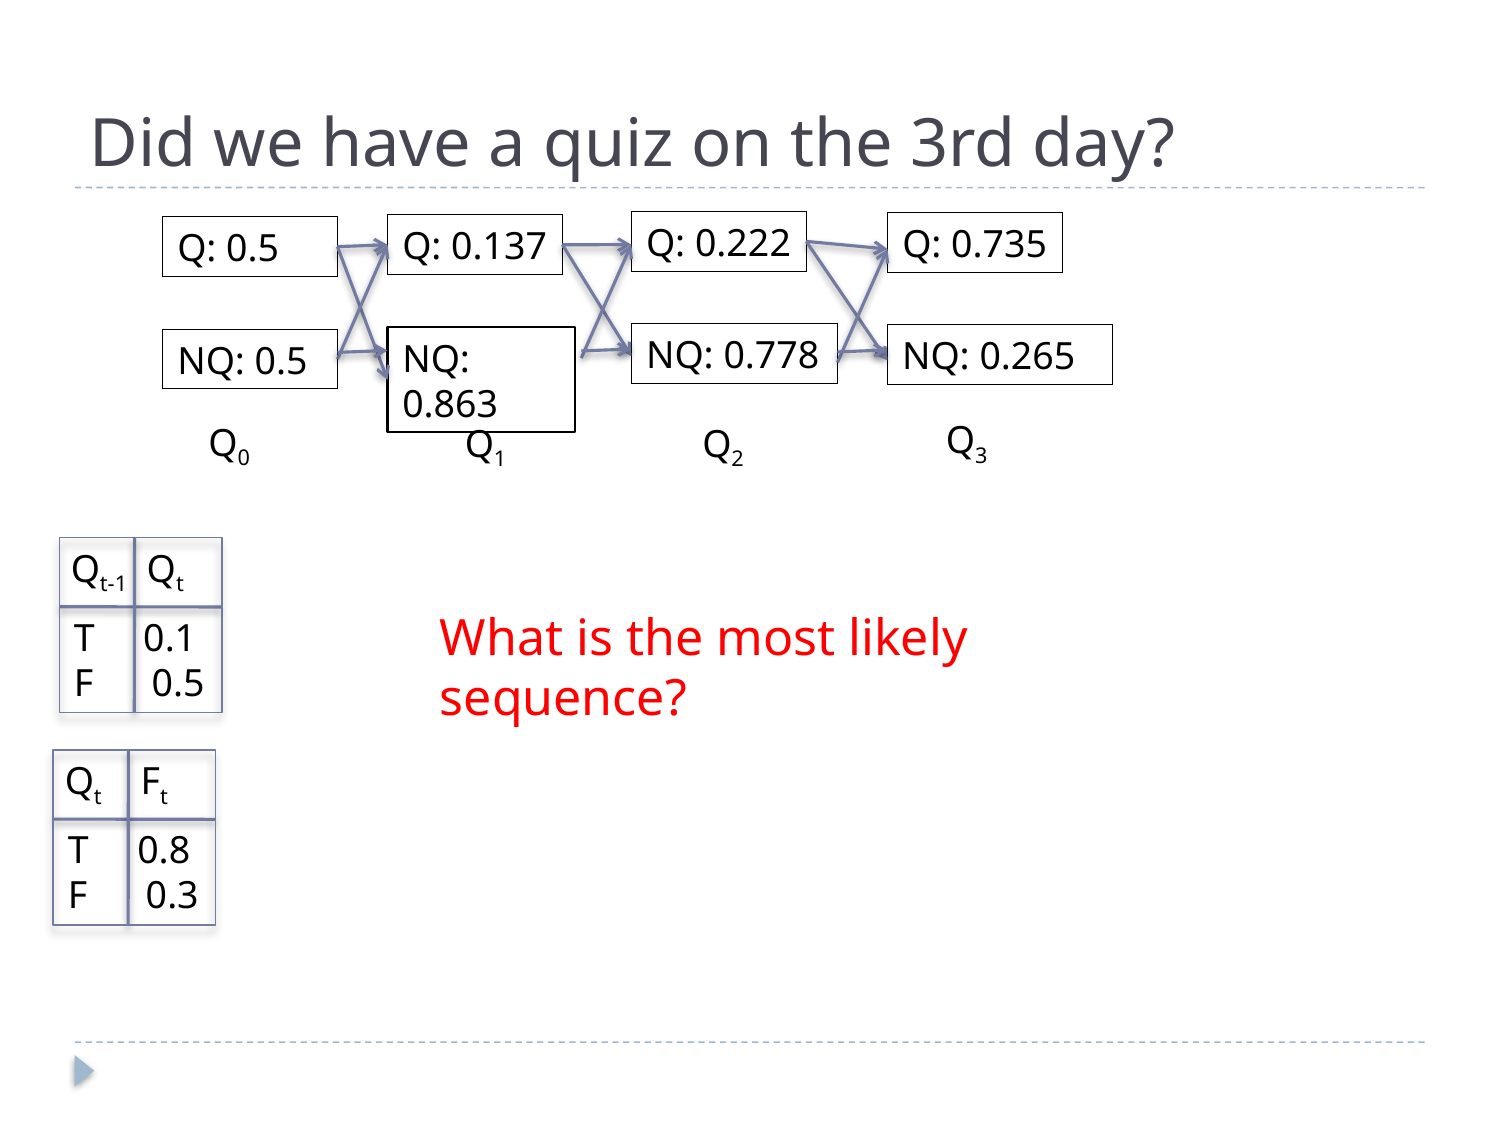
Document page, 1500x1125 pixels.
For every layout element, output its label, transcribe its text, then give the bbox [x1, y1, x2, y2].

text_box NQ: 0.863 [387, 327, 575, 433]
text_box Q: 0.222 [631, 211, 807, 272]
text_box What is the most likely sequence? [425, 598, 1200, 733]
text_box NQ: 0.265 [887, 324, 1113, 385]
text_box Q: 0.137 [387, 214, 563, 275]
text_box Q2 [687, 412, 807, 479]
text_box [806, 242, 888, 361]
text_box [581, 348, 632, 352]
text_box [837, 248, 888, 349]
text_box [581, 244, 632, 348]
text_box NQ: 0.778 [631, 323, 838, 384]
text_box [49, 749, 216, 926]
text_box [562, 245, 581, 357]
text_box Q3 [931, 409, 1113, 475]
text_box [55, 537, 388, 713]
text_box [337, 245, 388, 350]
text_box Q0 [193, 411, 375, 478]
text_box Q: 0.5 [162, 216, 338, 277]
text_box Q1 [449, 412, 569, 479]
title Did we have a quiz on the 3rd day? [75, 24, 1425, 188]
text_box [837, 349, 888, 353]
text_box Q: 0.735 [887, 212, 1063, 273]
text_box NQ: 0.5 [162, 329, 338, 389]
